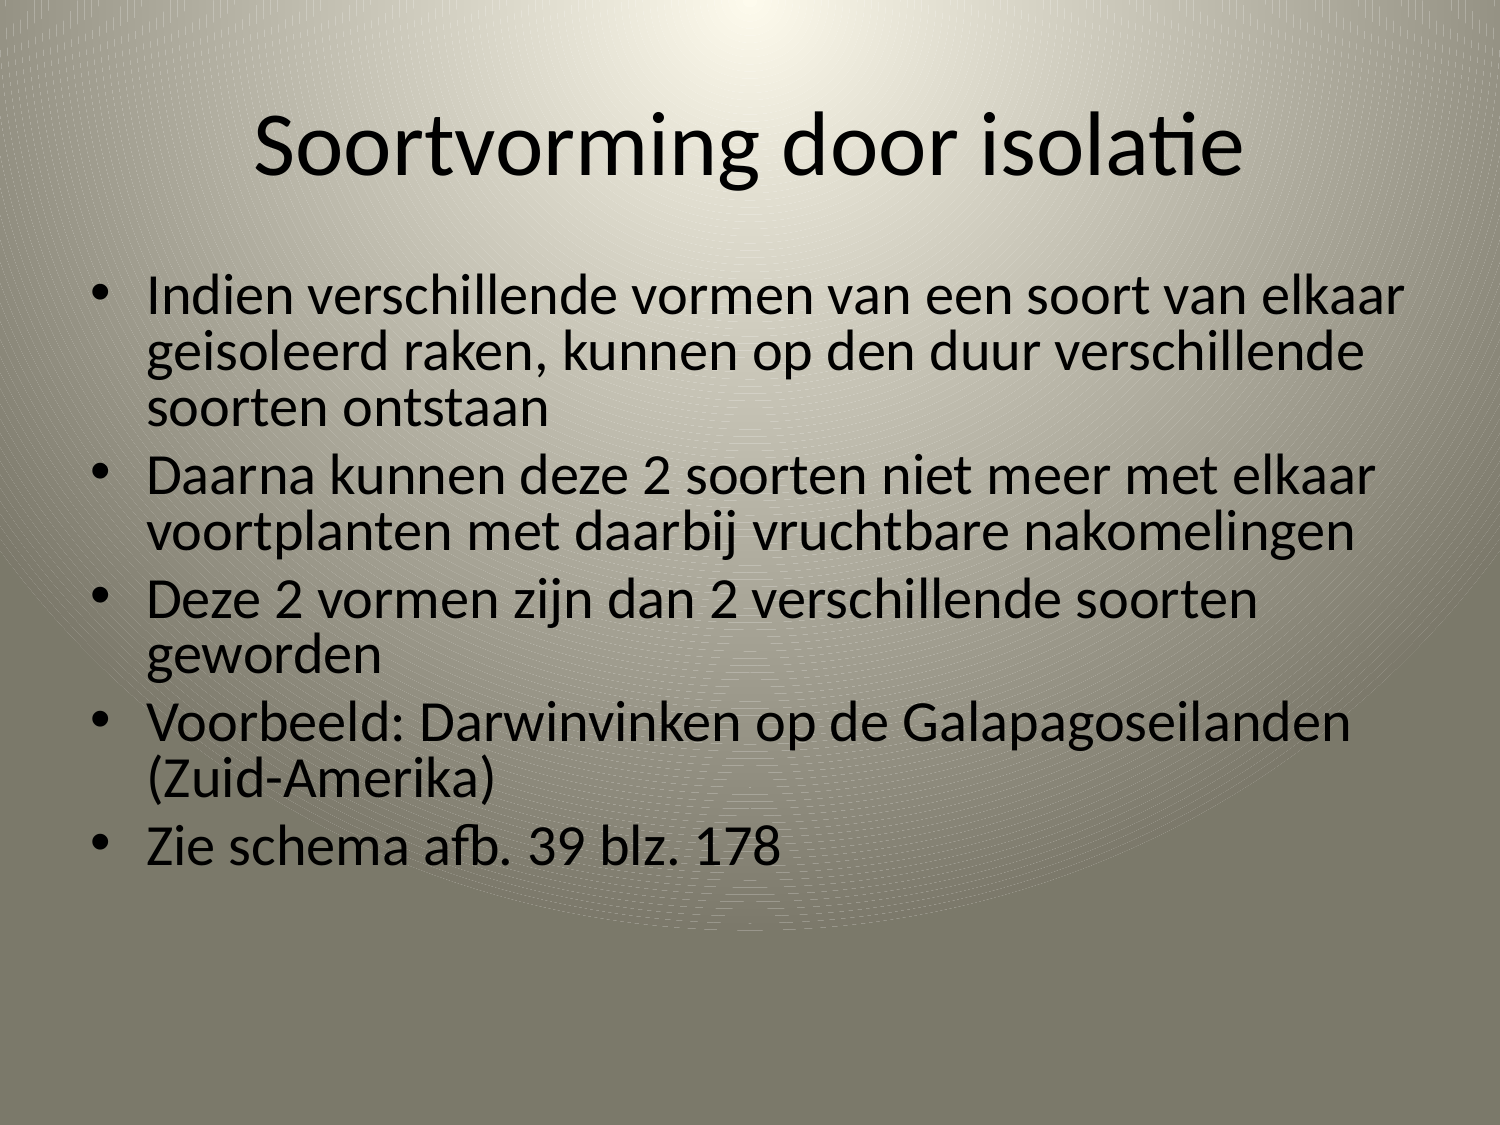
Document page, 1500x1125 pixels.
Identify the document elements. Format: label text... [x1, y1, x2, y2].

list Indien verschillende vormen van een soort van elkaar geisoleerd raken, kunnen op den duur verschillende soorten ontstaan Daarna kunnen deze 2 soorten niet meer met elkaar voortplanten met daarbij vruchtbare nakomelingen Deze 2 vormen zijn dan 2 verschillende soorten geworden Voorbeeld: Darwinvinken op de Galapagoseilanden (Zuid-Amerika) Zie schema afb. 39 blz. 178 [75, 262, 1425, 1005]
title Soortvorming door isolatie [75, 45, 1425, 233]
